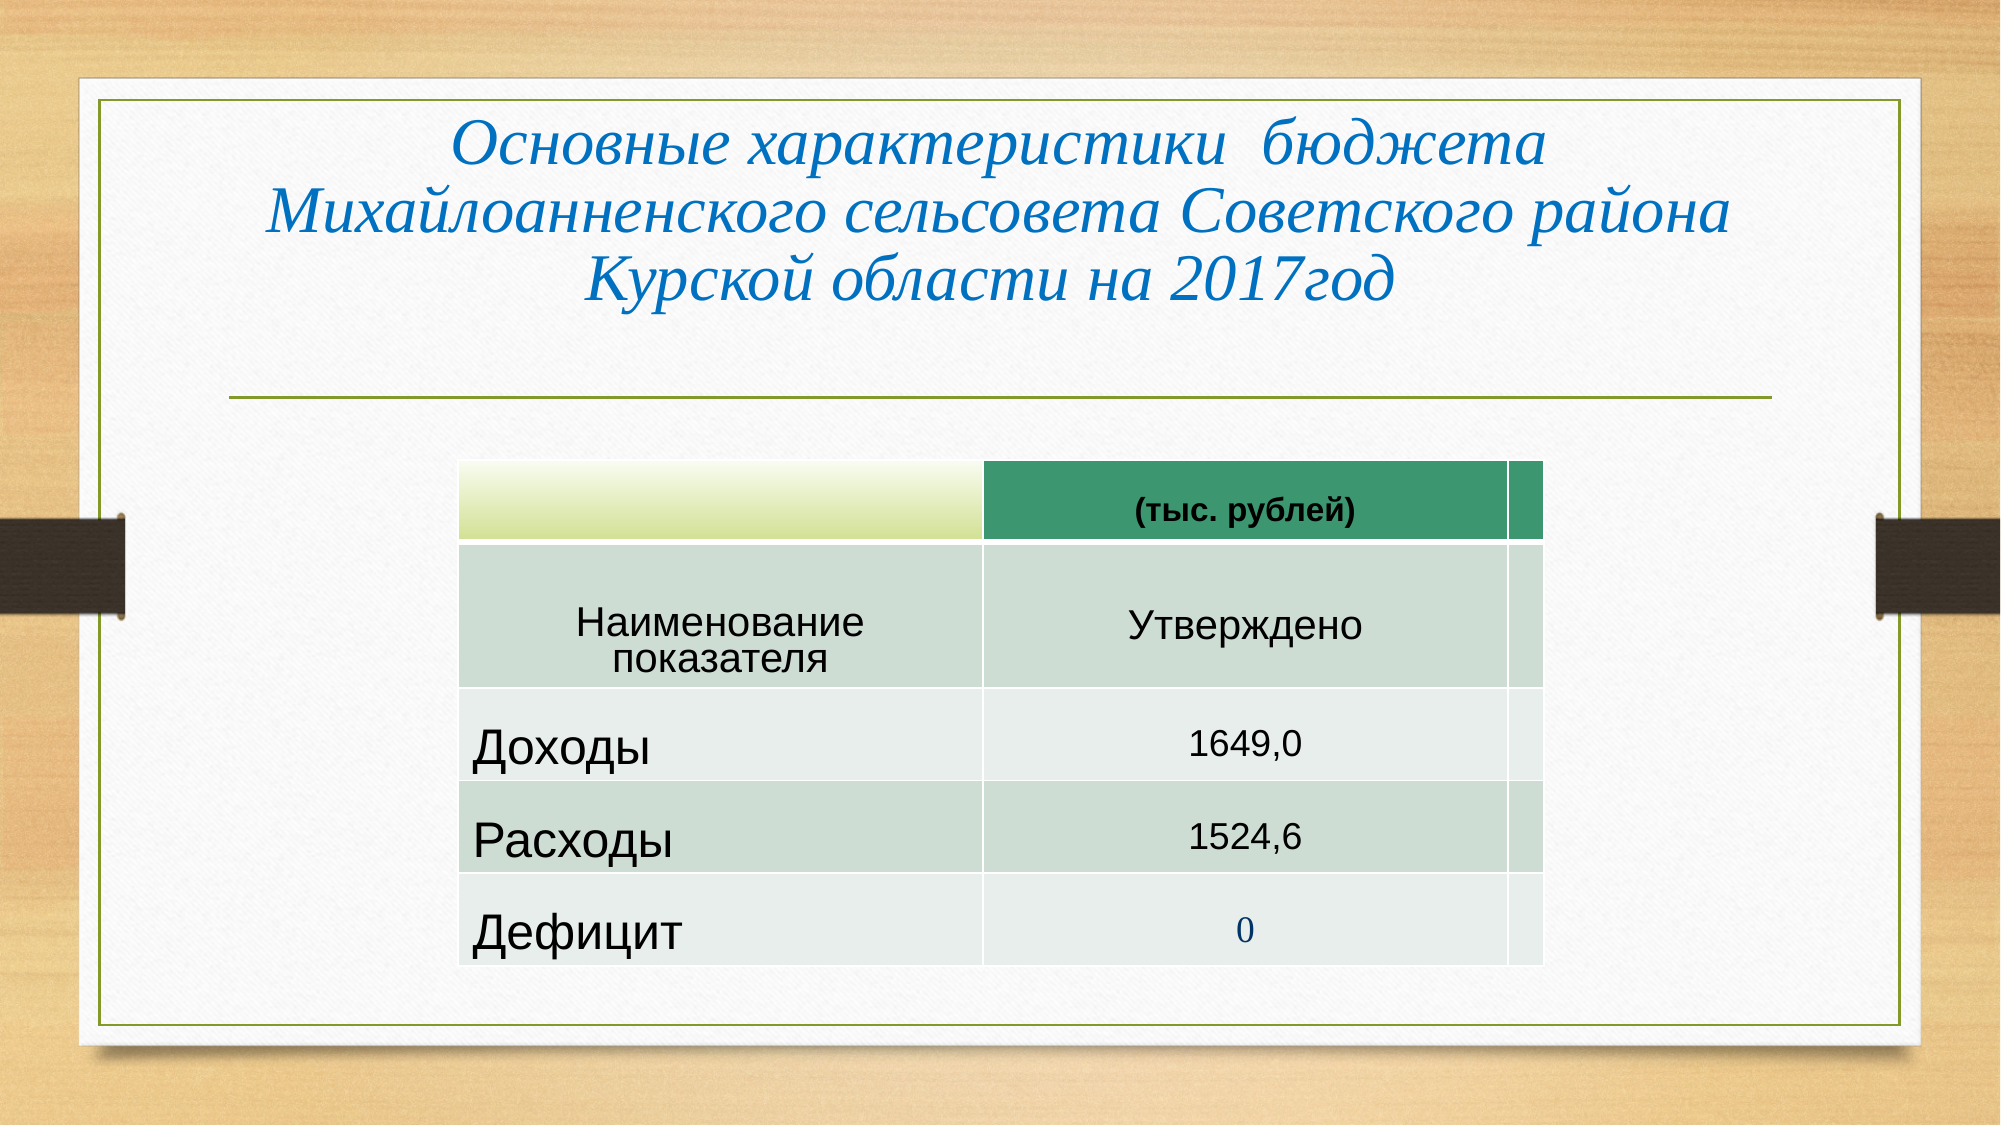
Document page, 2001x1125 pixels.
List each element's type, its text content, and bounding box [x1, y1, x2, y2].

table_cell Дефицит [459, 874, 982, 965]
title Основные характеристики бюджета Михайлоанненского сельсовета Советского района Курской области на 2017год [212, 178, 1788, 393]
table_header [1509, 461, 1543, 539]
table_cell [1509, 545, 1543, 687]
table_header [459, 461, 982, 539]
table_cell Утверждено [984, 545, 1507, 687]
table_cell [1509, 781, 1543, 872]
table_cell Расходы [459, 781, 982, 872]
table_cell [1509, 689, 1543, 780]
table_cell 0 [984, 874, 1507, 965]
table_header (тыс. рублей) [984, 461, 1507, 539]
table_cell Доходы [459, 689, 982, 780]
table_cell Наименование показателя [459, 545, 982, 687]
table_cell 1524,6 [984, 781, 1507, 872]
table_cell 1649,0 [984, 689, 1507, 780]
picture [0, 0, 2001, 1125]
table_cell [1509, 874, 1543, 965]
